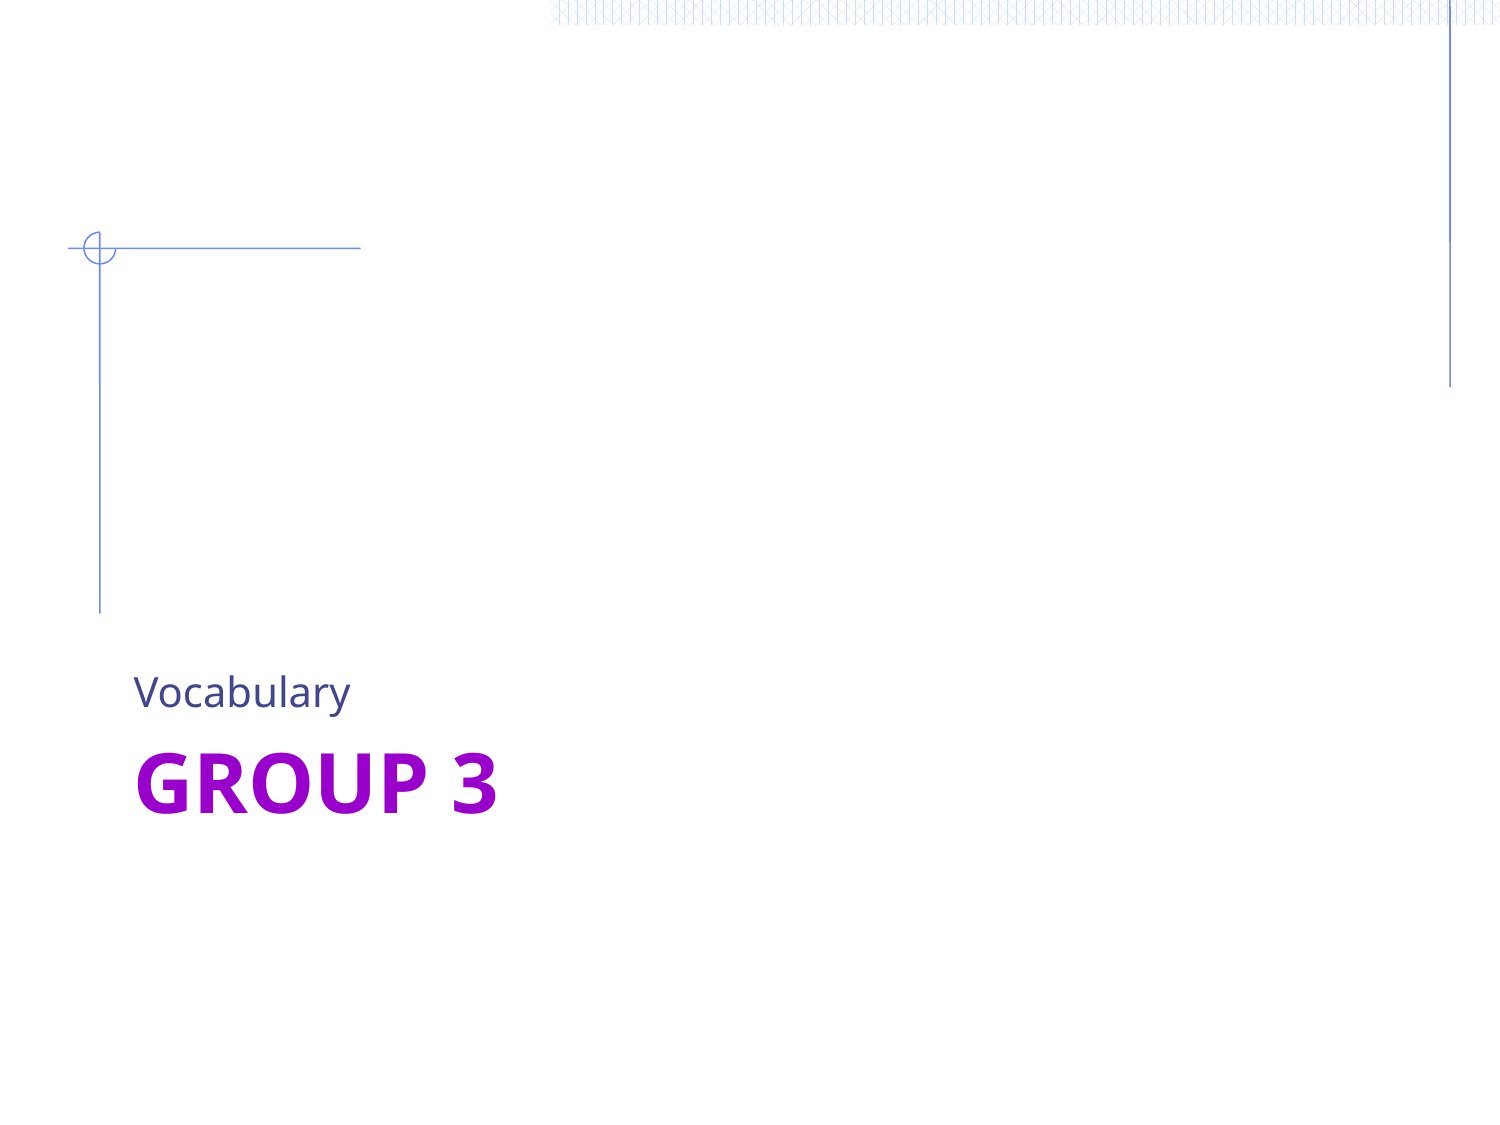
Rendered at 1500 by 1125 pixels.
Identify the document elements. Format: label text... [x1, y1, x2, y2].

list Vocabulary [118, 476, 1394, 723]
title GROUP 3 [118, 723, 1394, 947]
